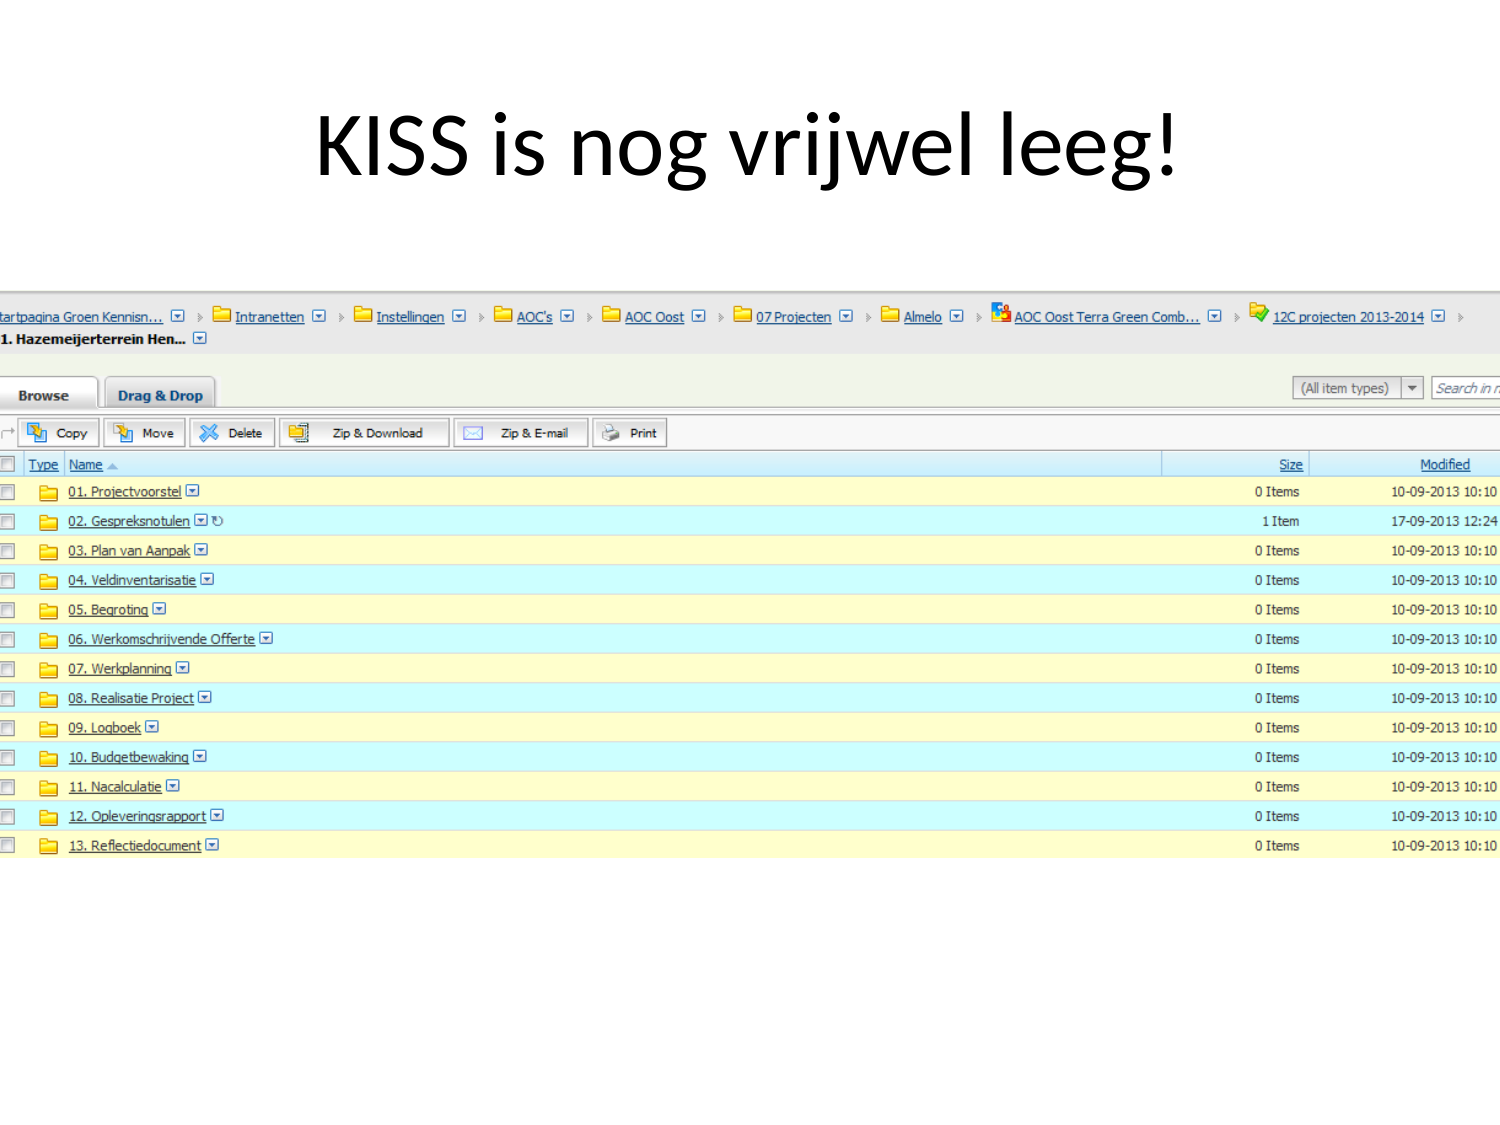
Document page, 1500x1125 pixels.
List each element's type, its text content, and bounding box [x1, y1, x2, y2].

picture [0, 290, 1500, 858]
title KISS is nog vrijwel leeg! [75, 45, 1425, 233]
